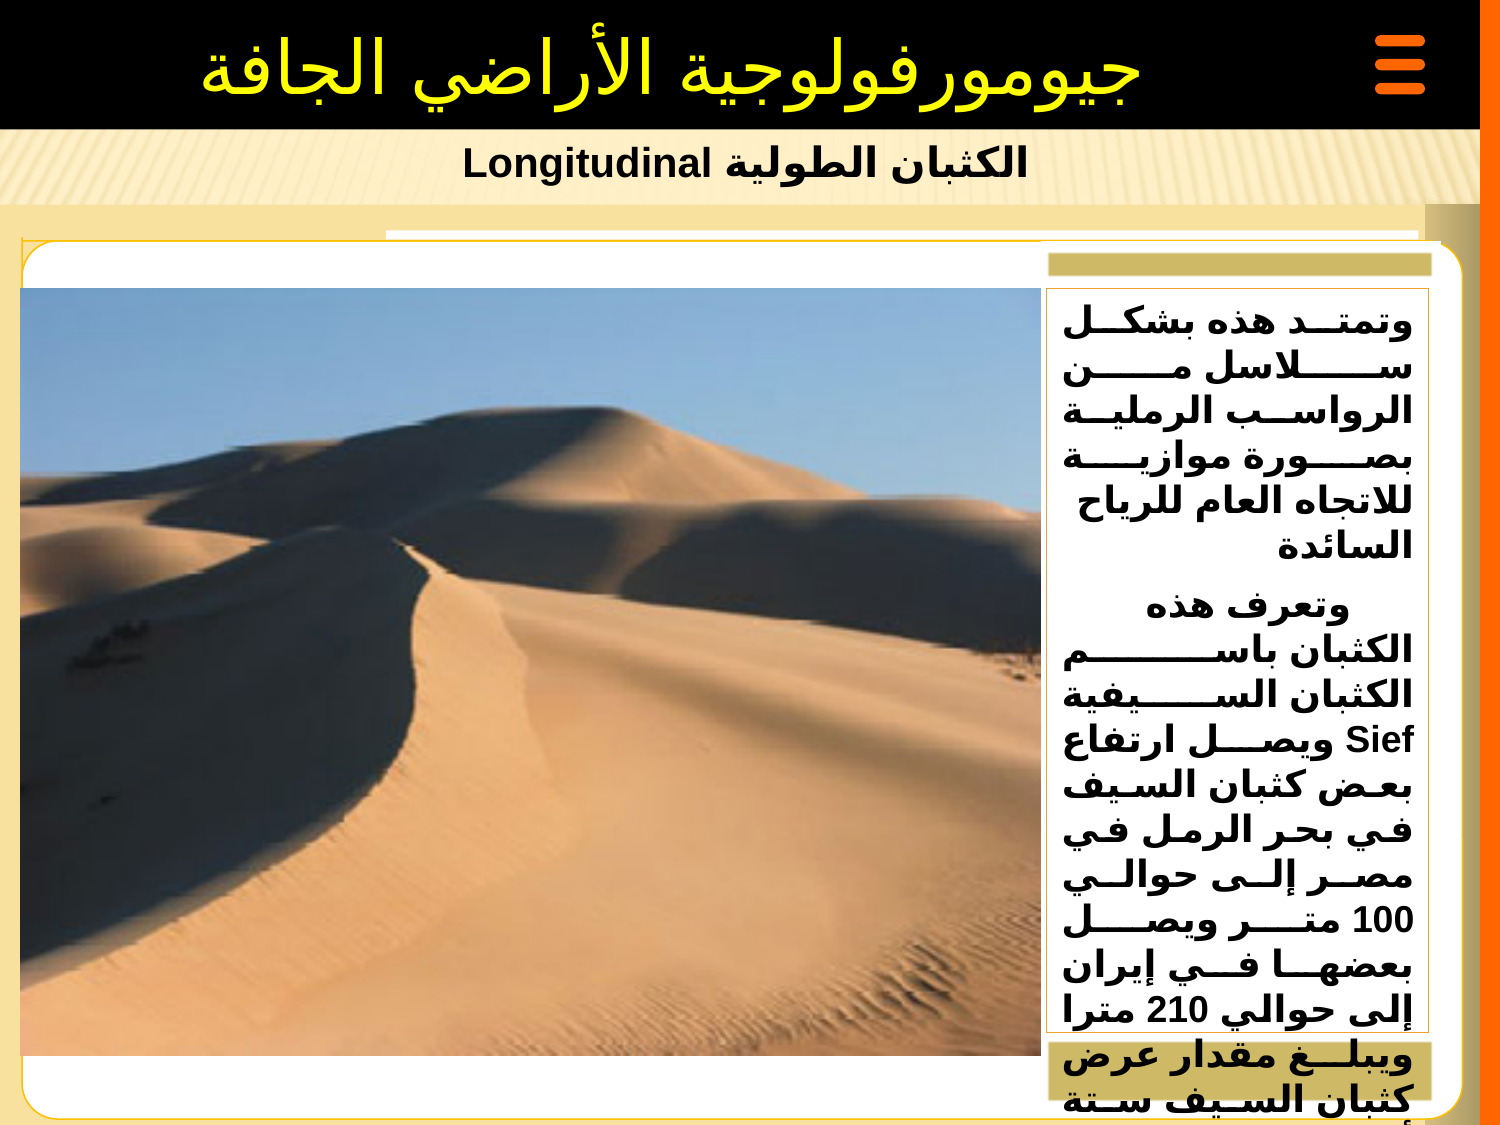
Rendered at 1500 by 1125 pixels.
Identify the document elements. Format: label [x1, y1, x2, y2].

picture [19, 288, 1041, 1056]
text_box [1040, 241, 1442, 1114]
text_box [0, 0, 1500, 1125]
